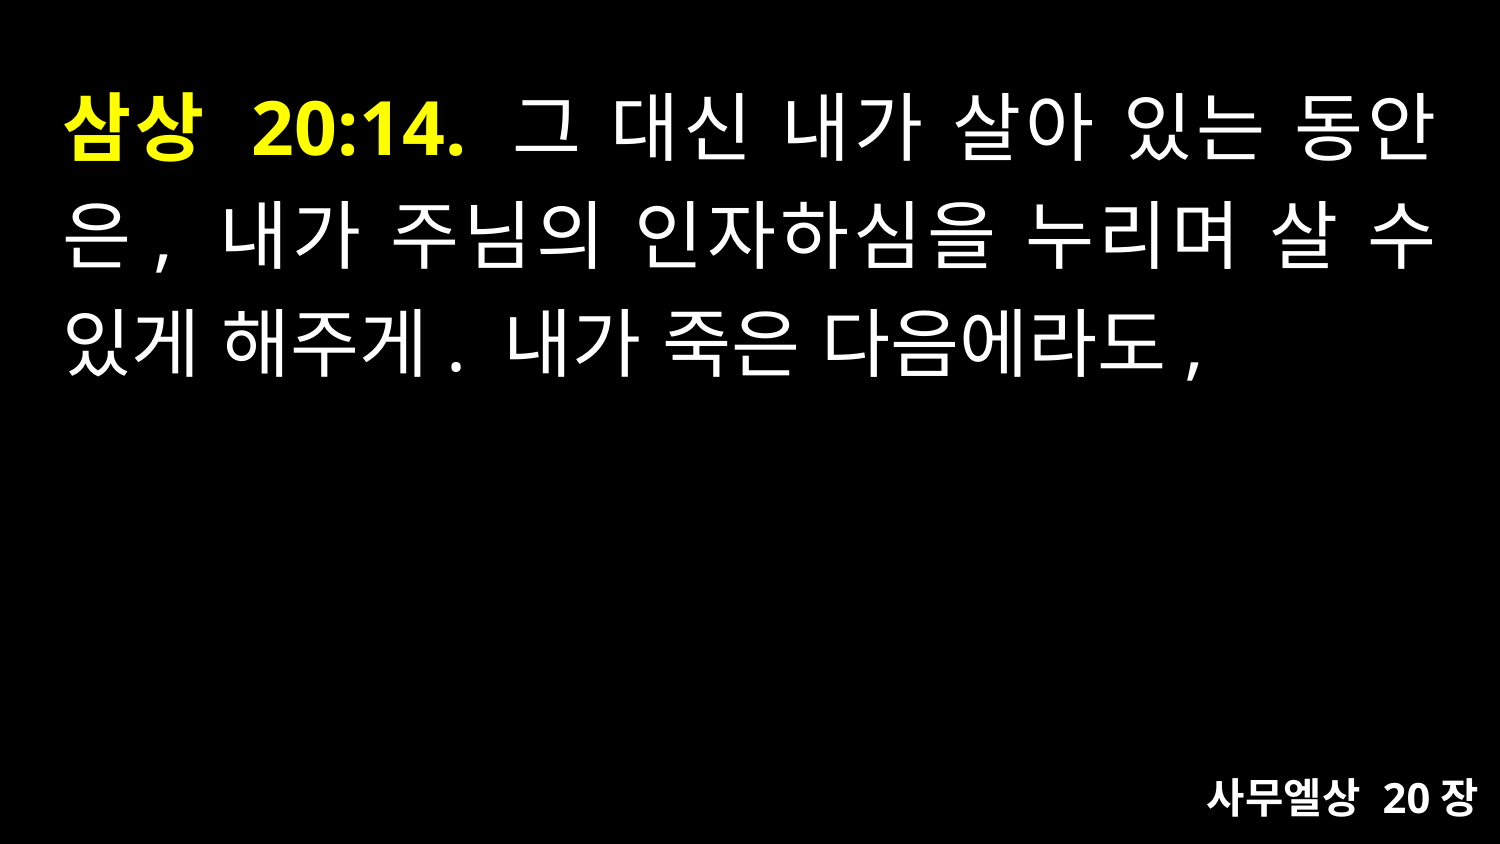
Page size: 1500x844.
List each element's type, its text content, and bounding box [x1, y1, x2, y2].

title 삼상 20:14. 그 대신 내가 살아 있는 동안은, 내가 주님의 인자하심을 누리며 살 수 있게 해주게. 내가 죽은 다음에라도, [0, 0, 1500, 844]
subtitle 사무엘상 20장 [916, 770, 1500, 844]
